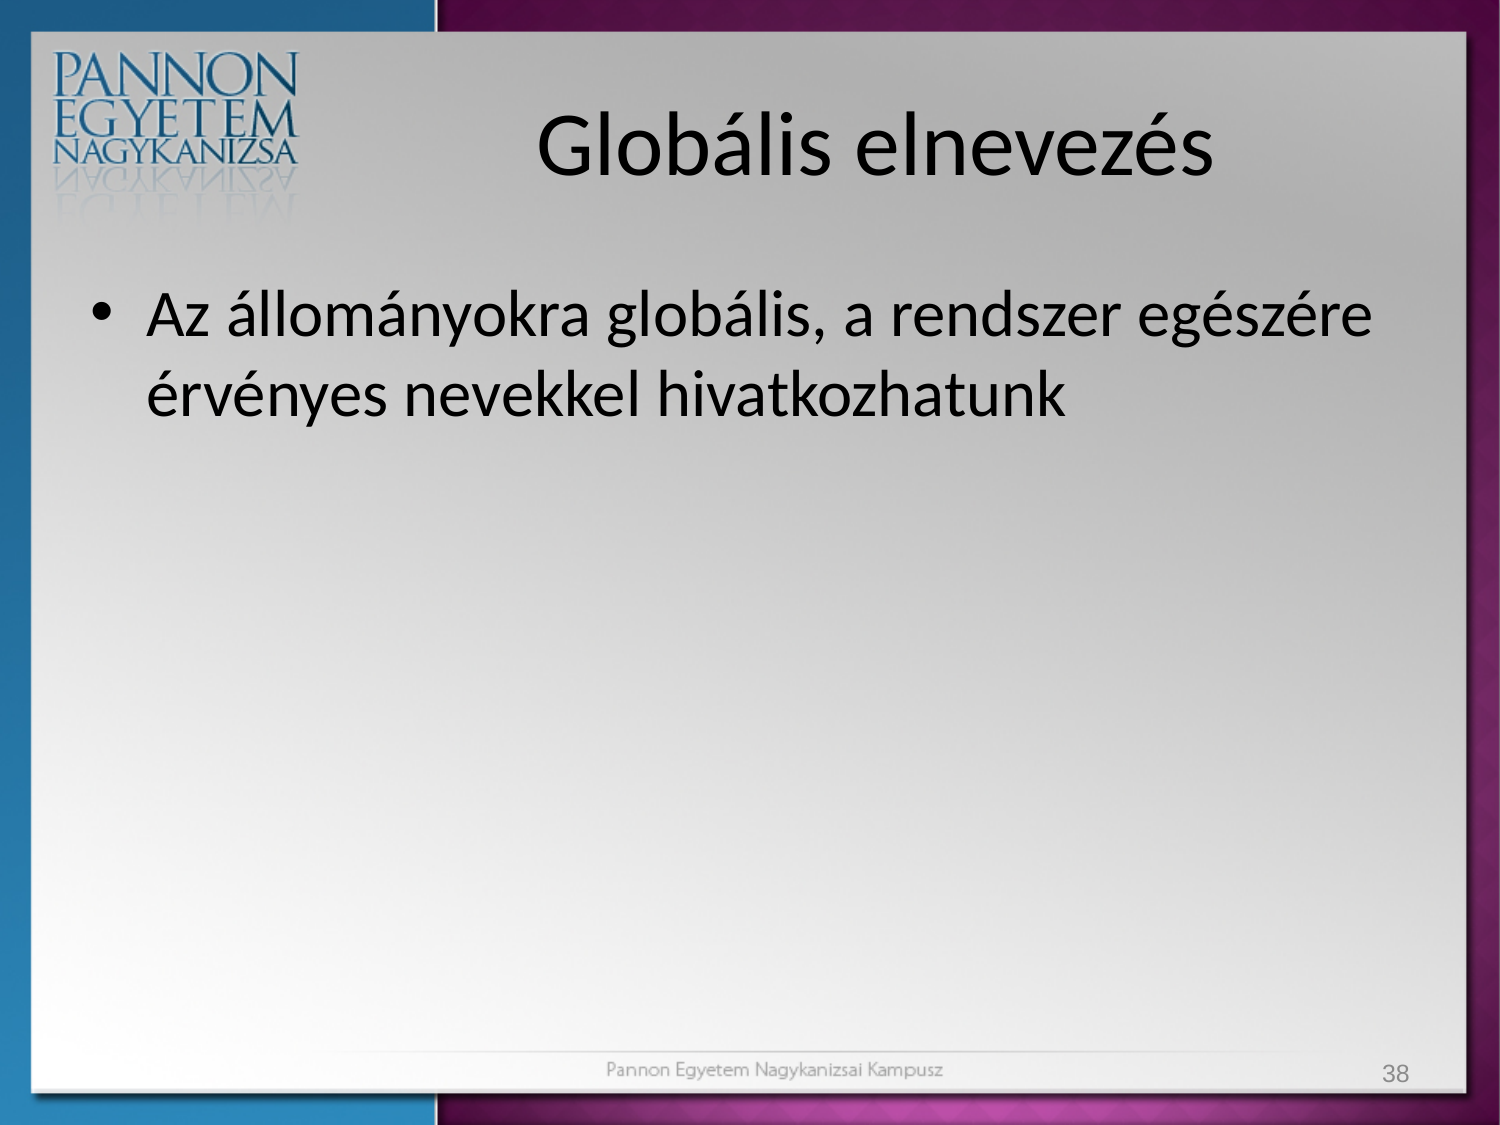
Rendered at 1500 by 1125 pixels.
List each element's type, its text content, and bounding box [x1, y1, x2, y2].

slide_number 38 [1074, 1042, 1425, 1103]
list Az állományokra globális, a rendszer egészére érvényes nevekkel hivatkozhatunk [75, 262, 1425, 1038]
picture [0, 0, 1500, 1125]
title Globális elnevezés [328, 45, 1425, 233]
